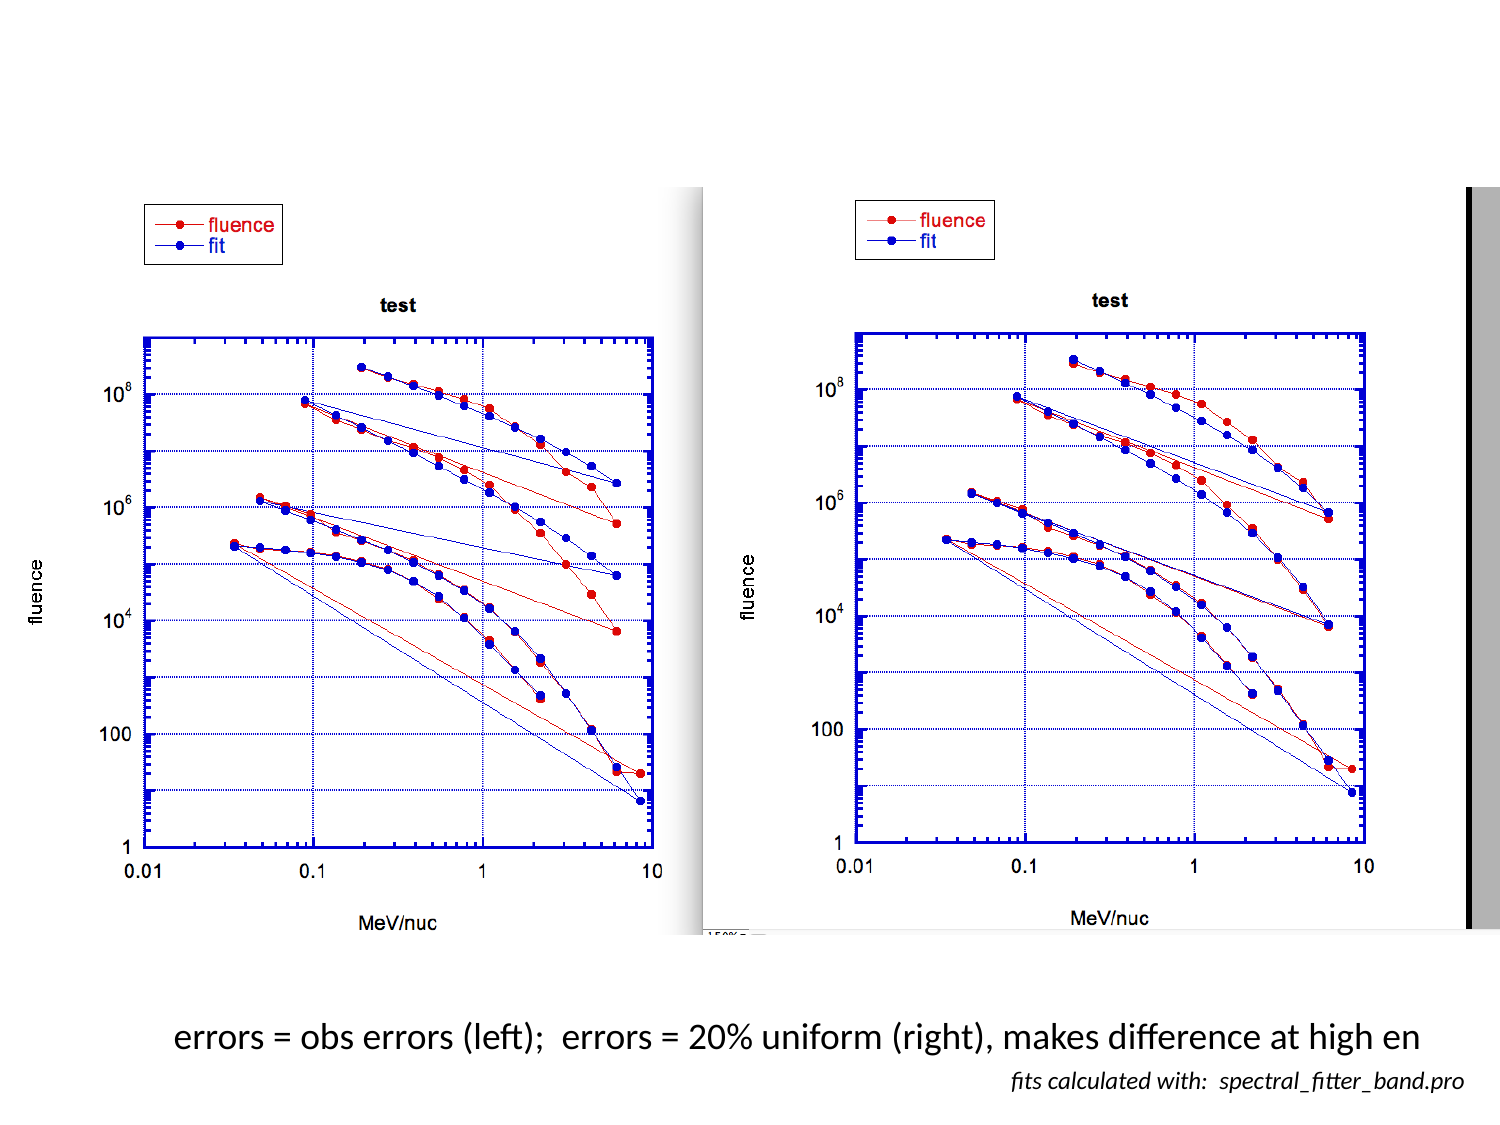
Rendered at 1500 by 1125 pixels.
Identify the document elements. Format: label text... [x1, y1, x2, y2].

text_box fits calculated with: spectral_fitter_band.pro [996, 1057, 1481, 1103]
picture [0, 187, 1500, 935]
text_box errors = obs errors (left); errors = 20% uniform (right), makes difference at high en [158, 1004, 1438, 1065]
